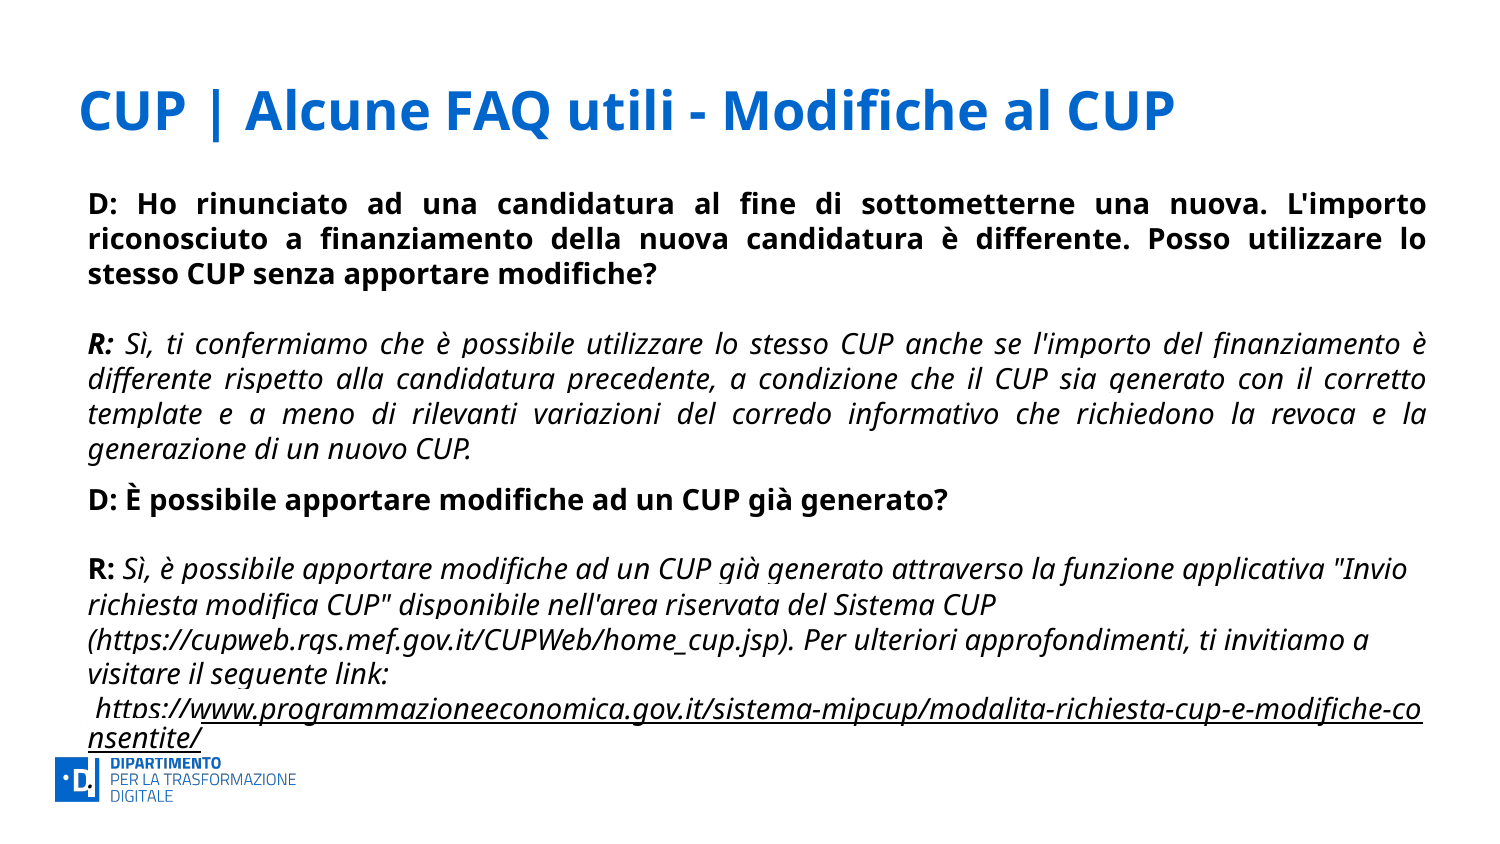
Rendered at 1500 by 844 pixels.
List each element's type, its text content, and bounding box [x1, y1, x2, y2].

text_box D: È possibile apportare modifiche ad un CUP già generato? R: Sì, è possibile apportare modifiche ad un CUP già generato attraverso la funzione applicativa "Invio richiesta modifica CUP" disponibile nell'area riservata del Sistema CUP (https://cupweb.rgs.mef.gov.it/CUPWeb/home_cup.jsp). Per ulteriori approfondimenti, ti invitiamo a visitare il seguente link: https://www.programmazioneeconomica.gov.it/sistema-mipcup/modalita-richiesta-cup-e-modifiche-consentite/. [72, 465, 1443, 781]
picture [54, 756, 296, 802]
text_box CUP | Alcune FAQ utili - Modifiche al CUP [63, 64, 1478, 153]
text_box D: Ho rinunciato ad una candidatura al fine di sottometterne una nuova. L'importo riconosciuto a finanziamento della nuova candidatura è differente. Posso utilizzare lo stesso CUP senza apportare modifiche? R: Sì, ti confermiamo che è possibile utilizzare lo stesso CUP anche se l'importo del finanziamento è differente rispetto alla candidatura precedente, a condizione che il CUP sia generato con il corretto template e a meno di rilevanti variazioni del corredo informativo che richiedono la revoca e la generazione di un nuovo CUP. [72, 170, 1443, 465]
